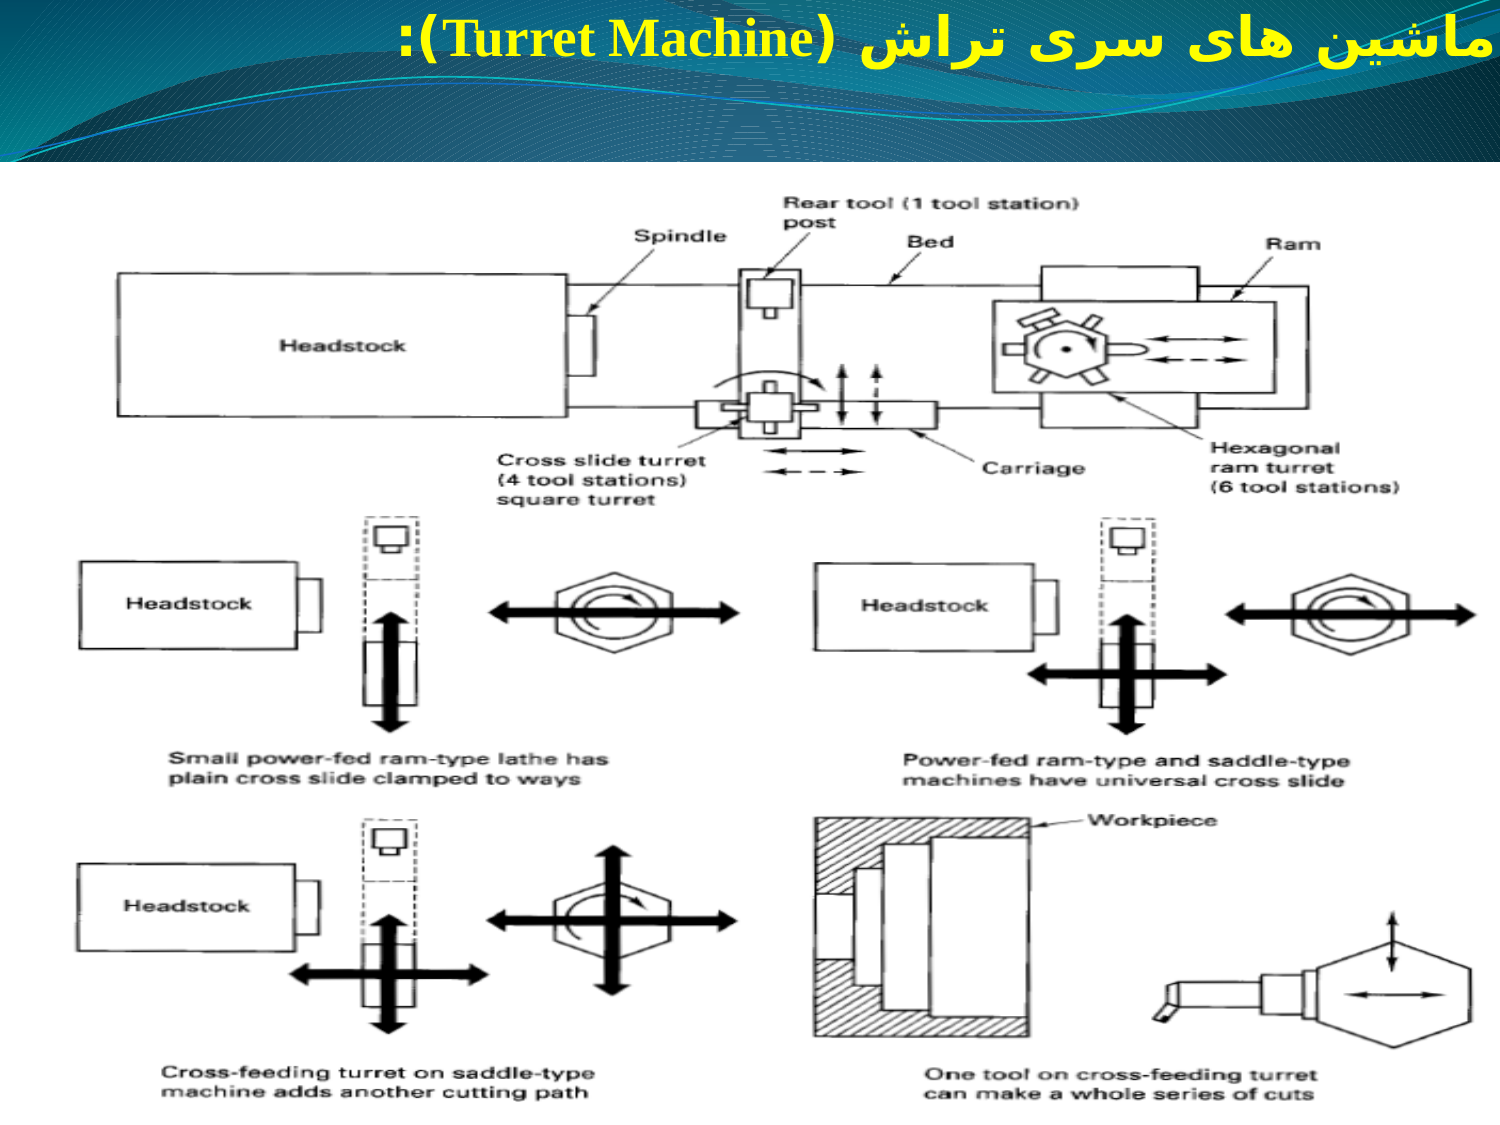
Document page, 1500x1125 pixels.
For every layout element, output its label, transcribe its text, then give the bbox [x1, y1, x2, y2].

title ماشین های سری تراش (Turret Machine): [0, 0, 1500, 162]
picture [0, 162, 1500, 1125]
